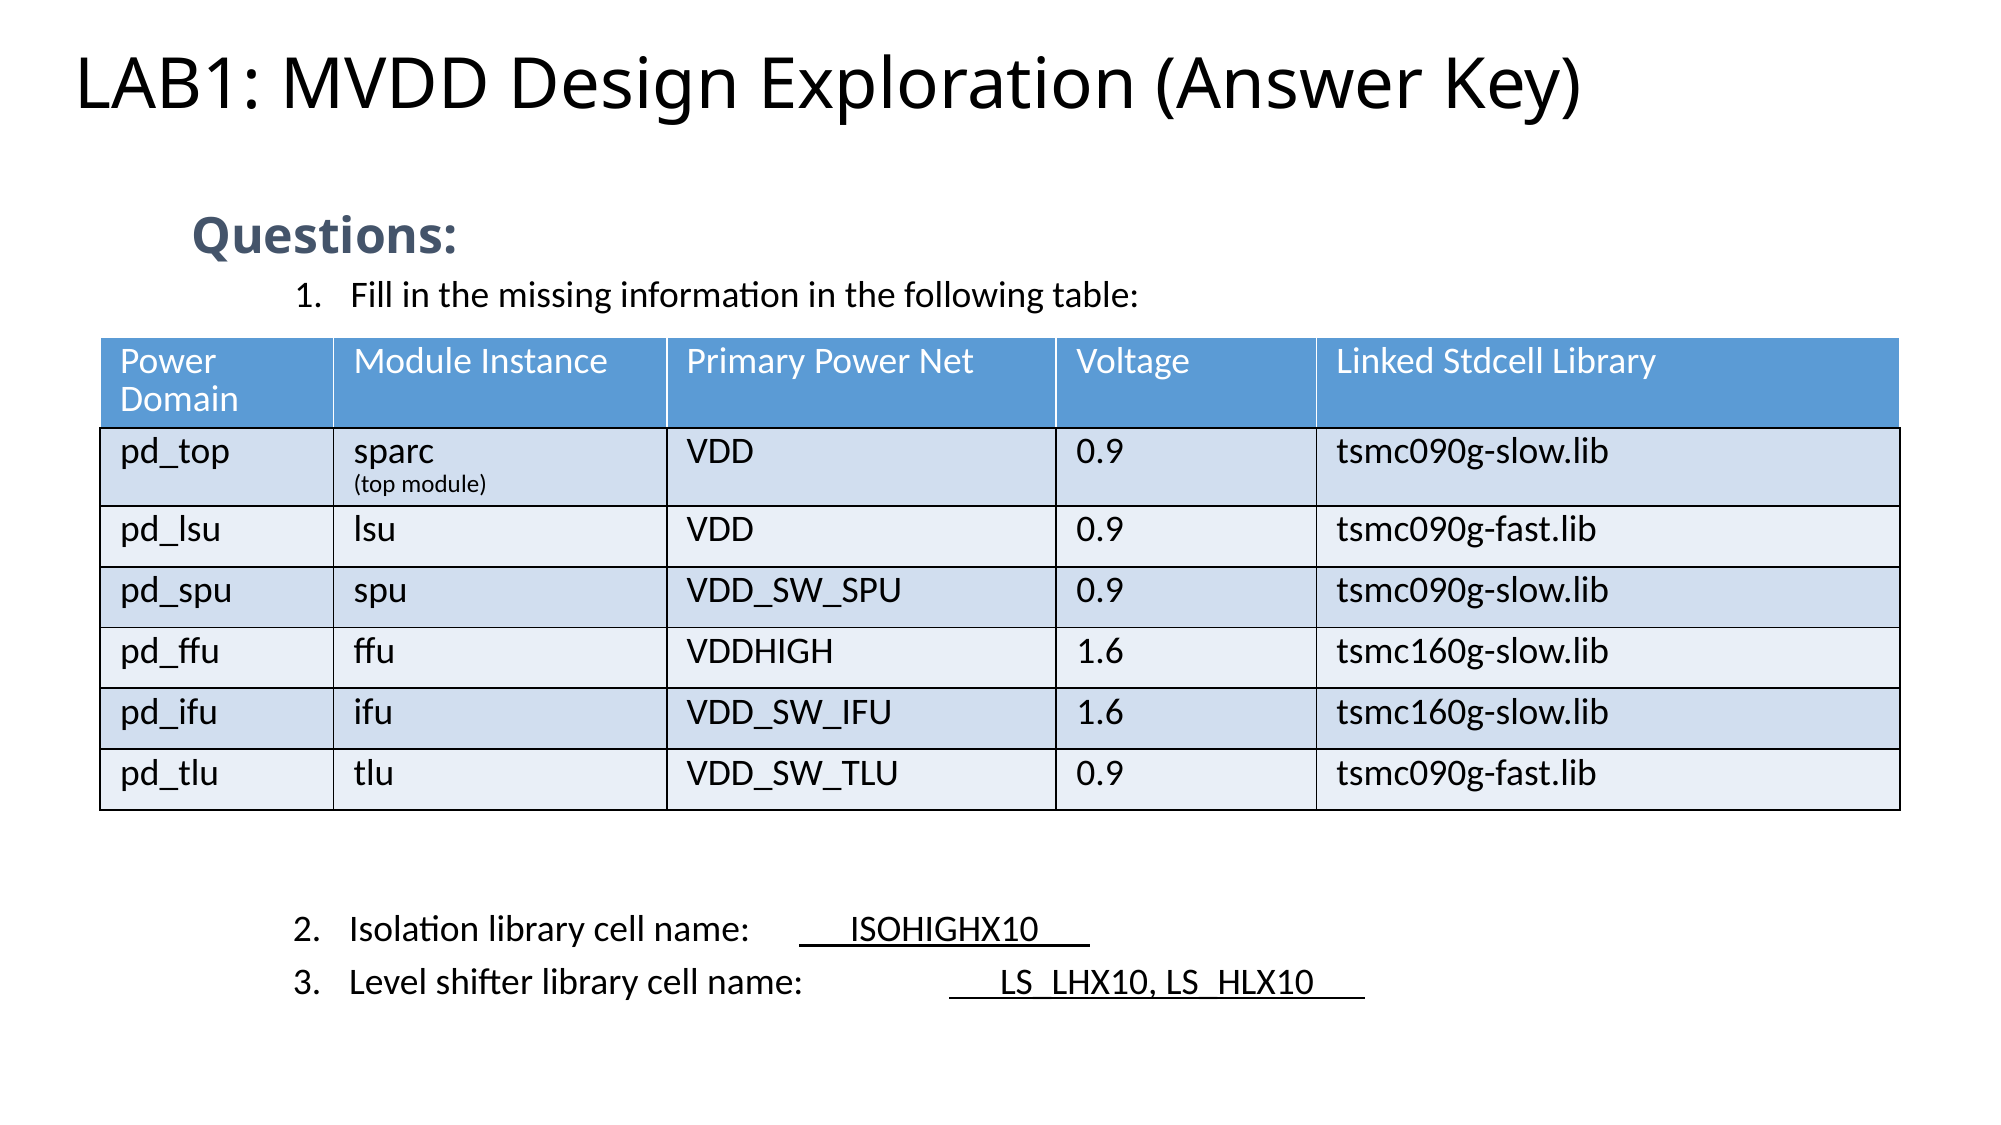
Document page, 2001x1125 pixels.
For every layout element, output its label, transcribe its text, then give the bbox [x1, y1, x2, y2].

table_cell 1.6 [1057, 628, 1316, 687]
table_cell VDD [668, 507, 1055, 566]
table_cell VDD [668, 429, 1055, 505]
text_box Isolation library cell name: ISOHIGHX10 Level shifter library cell name: LS_LHX10, LS_HLX10 [165, 896, 1865, 1085]
table_cell spu [334, 568, 666, 627]
table_cell pd_ffu [101, 628, 333, 687]
table_cell 0.9 [1057, 750, 1316, 809]
table_cell VDD_SW_IFU [668, 689, 1055, 748]
table_cell 0.9 [1057, 429, 1316, 505]
table_cell tsmc090g-slow.lib [1317, 429, 1899, 505]
title LAB1: MVDD Design Exploration (Answer Key) [59, 8, 1617, 164]
table_header Power Domain [101, 338, 333, 427]
table_header Voltage [1057, 338, 1316, 427]
table_cell lsu [334, 507, 666, 566]
table_cell pd_ifu [101, 689, 333, 748]
table_header Primary Power Net [668, 338, 1055, 427]
table_cell 0.9 [1057, 568, 1316, 627]
table_cell ffu [334, 628, 666, 687]
table_cell sparc (top module) [334, 429, 666, 505]
table_cell tsmc160g-slow.lib [1317, 628, 1899, 687]
table_cell tsmc160g-slow.lib [1317, 689, 1899, 748]
list Questions: Fill in the missing information in the following table: [166, 202, 1867, 337]
table_header Module Instance [334, 338, 666, 427]
table_cell tsmc090g-fast.lib [1317, 507, 1899, 566]
table_cell tsmc090g-slow.lib [1317, 568, 1899, 627]
table_cell VDDHIGH [668, 628, 1055, 687]
table_cell VDD_SW_SPU [668, 568, 1055, 627]
table_cell tsmc090g-fast.lib [1317, 750, 1899, 809]
table_header Linked Stdcell Library [1317, 338, 1899, 427]
table_cell tlu [334, 750, 666, 809]
table_cell VDD_SW_TLU [668, 750, 1055, 809]
table_cell pd_top [101, 429, 333, 505]
table_cell 1.6 [1057, 689, 1316, 748]
table_cell 0.9 [1057, 507, 1316, 566]
table_cell ifu [334, 689, 666, 748]
table_cell pd_spu [101, 568, 333, 627]
table_cell pd_lsu [101, 507, 333, 566]
table_cell pd_tlu [101, 750, 333, 809]
